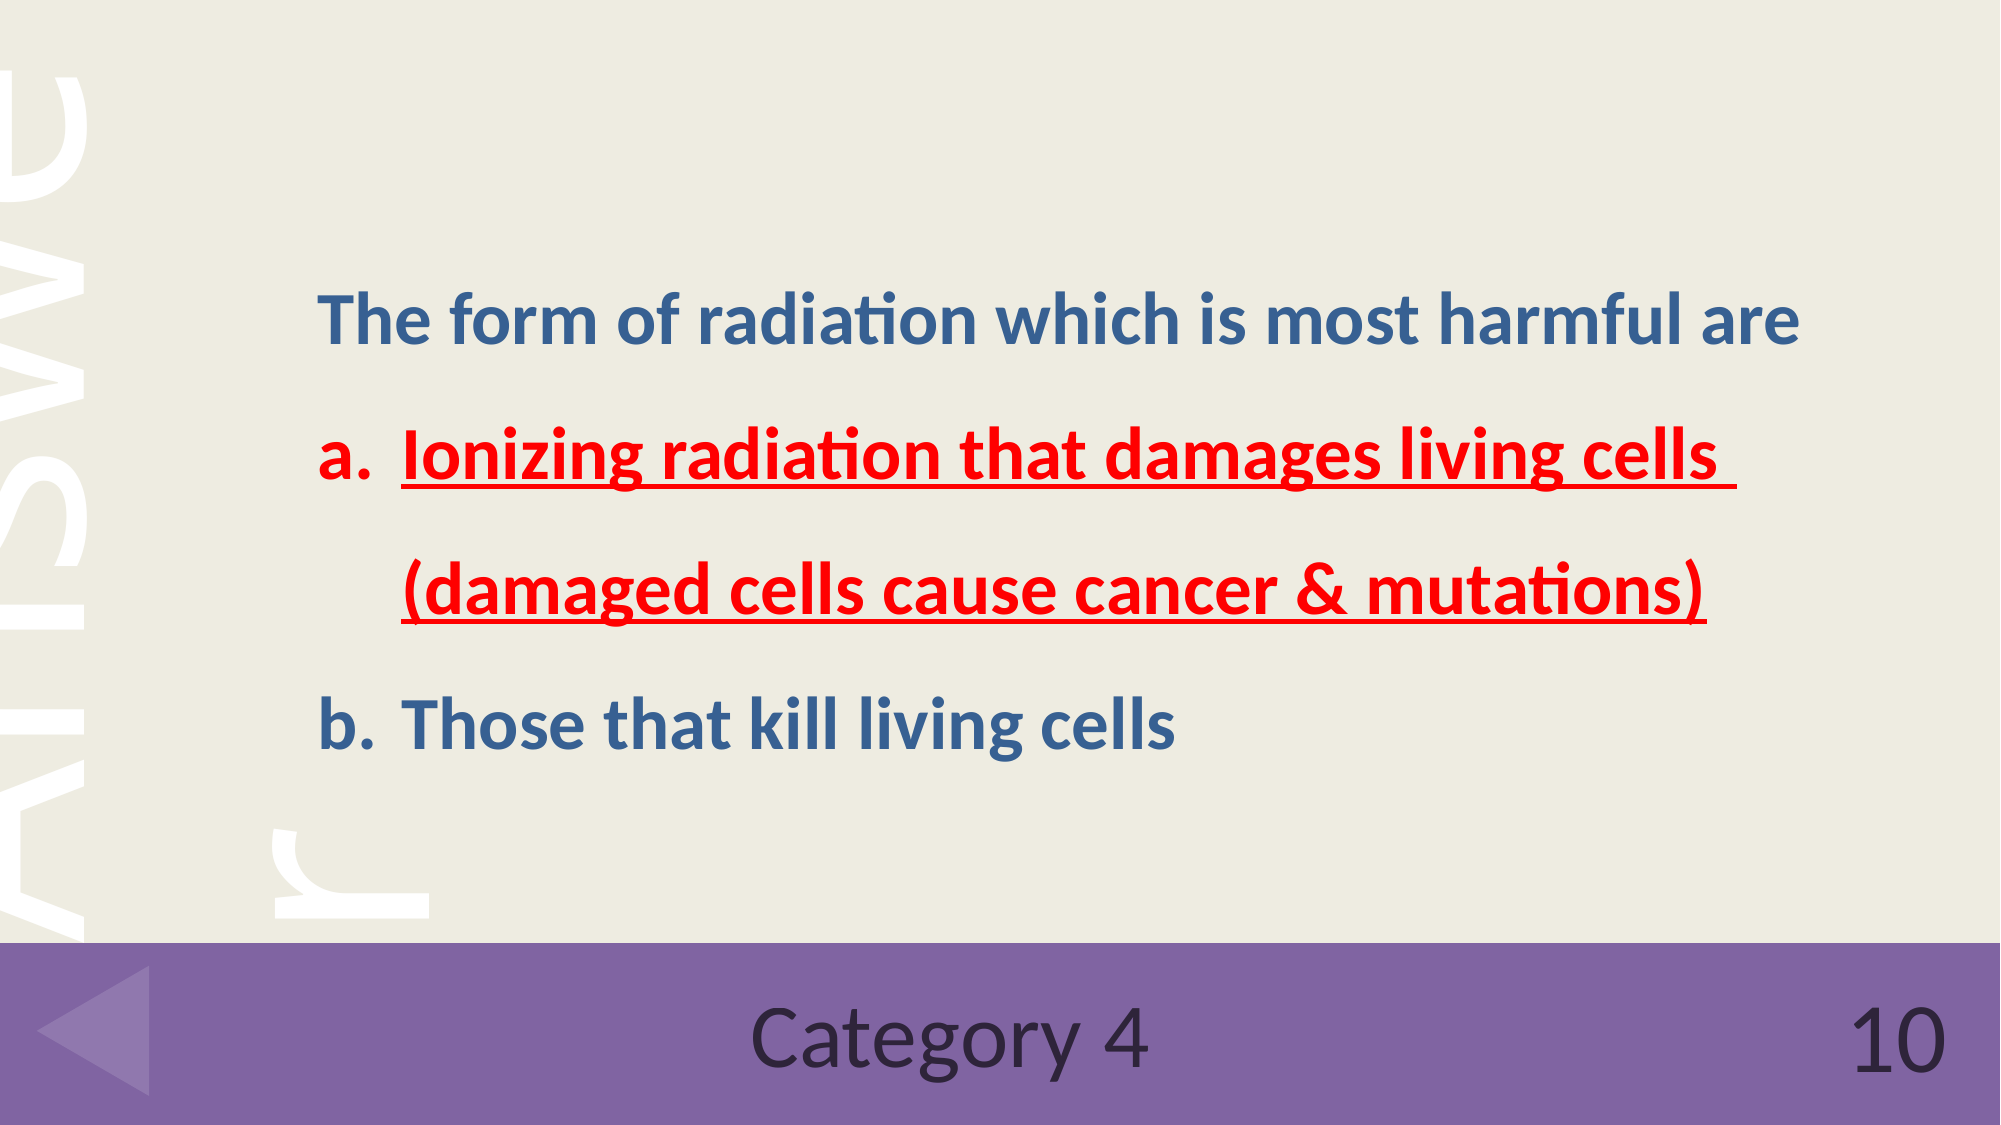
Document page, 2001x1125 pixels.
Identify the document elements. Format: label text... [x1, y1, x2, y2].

list 10 [1850, 967, 1963, 1097]
list The form of radiation which is most harmful are Ionizing radiation that damages living cells (damaged cells cause cancer & mutations) Those that kill living cells [302, 138, 1850, 850]
title Category 4 [50, 937, 1850, 1125]
